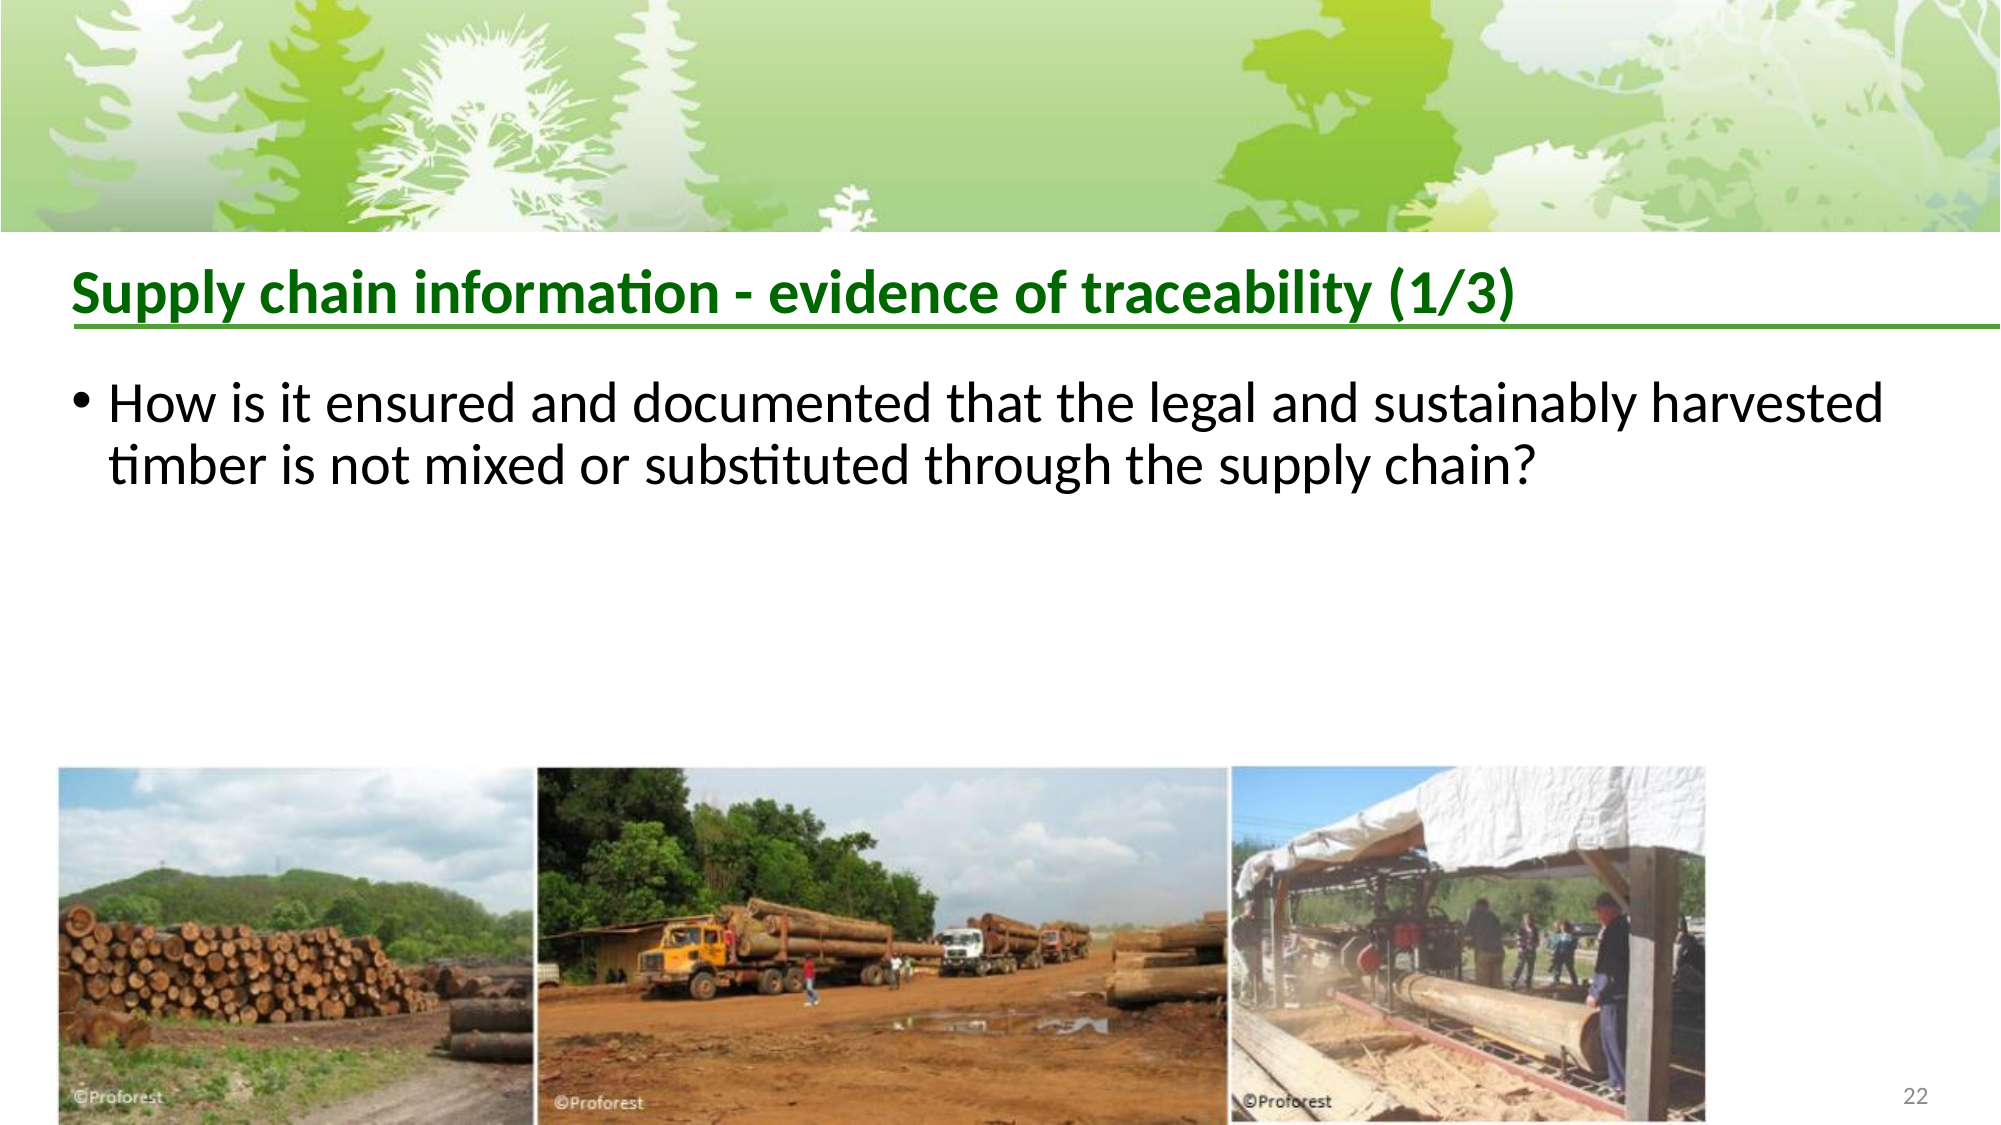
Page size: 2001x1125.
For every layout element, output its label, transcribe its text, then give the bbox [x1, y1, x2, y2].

slide_number 22 [1707, 1065, 1944, 1125]
picture [0, 0, 2000, 232]
picture [56, 765, 1707, 1125]
list How is it ensured and documented that the legal and sustainably harvested timber is not mixed or substituted through the supply chain? [56, 364, 1944, 970]
title Supply chain information - evidence of traceability (1/3) [56, 184, 1782, 364]
